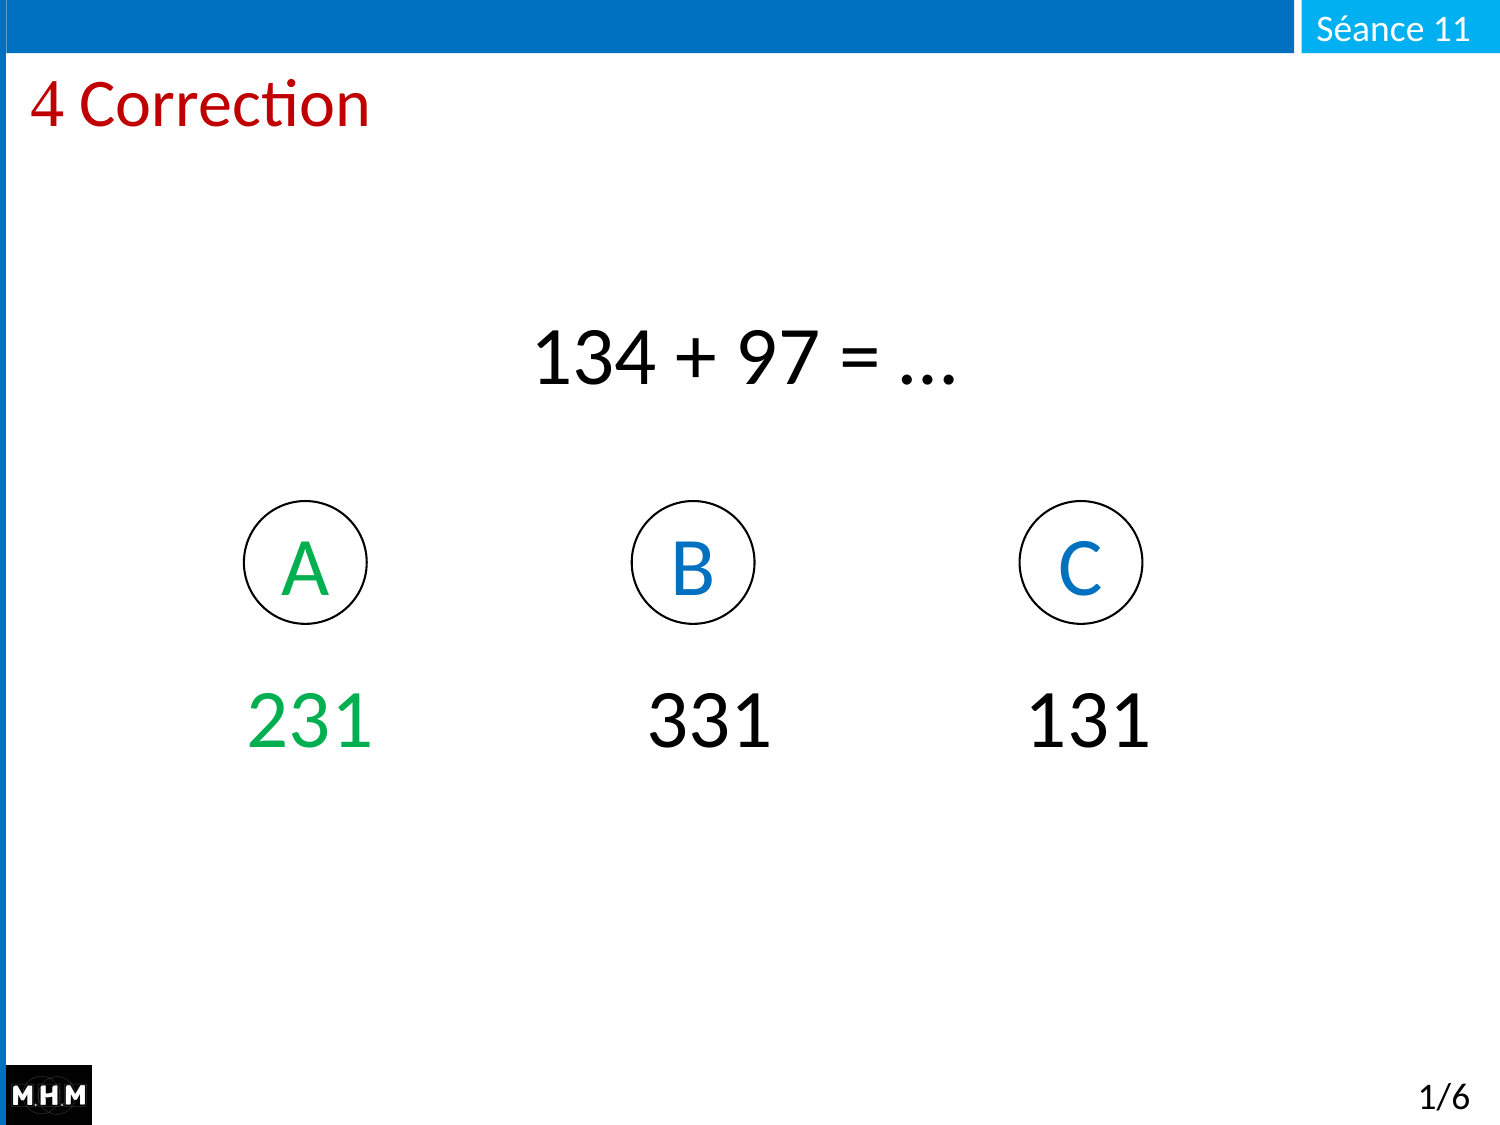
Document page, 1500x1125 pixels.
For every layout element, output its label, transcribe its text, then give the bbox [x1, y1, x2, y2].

picture [6, 1065, 92, 1125]
text_box 331 [631, 656, 830, 772]
text_box A [242, 499, 368, 625]
title  Correction [14, 60, 1391, 150]
text_box B [630, 499, 756, 625]
text_box 231 [232, 656, 430, 772]
text_box 1/6 [1402, 1064, 1500, 1125]
text_box C [1018, 499, 1144, 625]
text_box 134 + 97 = … [515, 294, 1010, 409]
text_box 131 [1009, 656, 1208, 772]
